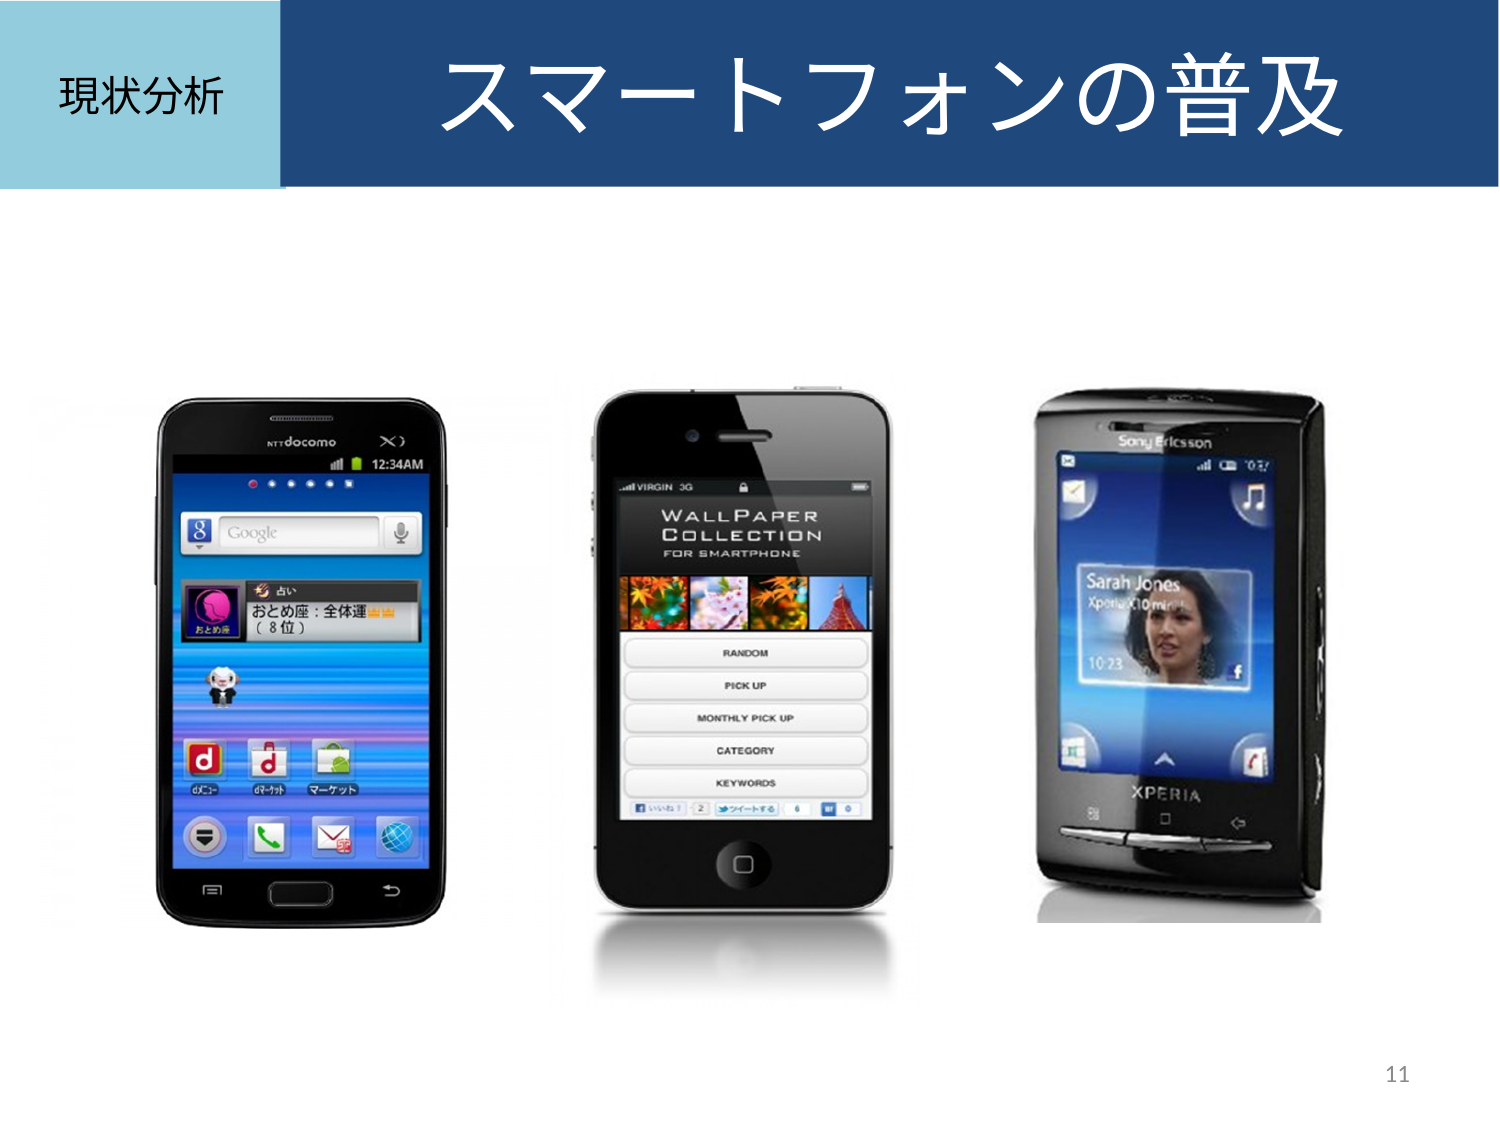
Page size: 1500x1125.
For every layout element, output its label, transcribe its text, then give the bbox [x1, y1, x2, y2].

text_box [0, 0, 1499, 190]
slide_number 11 [1074, 1042, 1425, 1103]
picture [29, 371, 1463, 1008]
